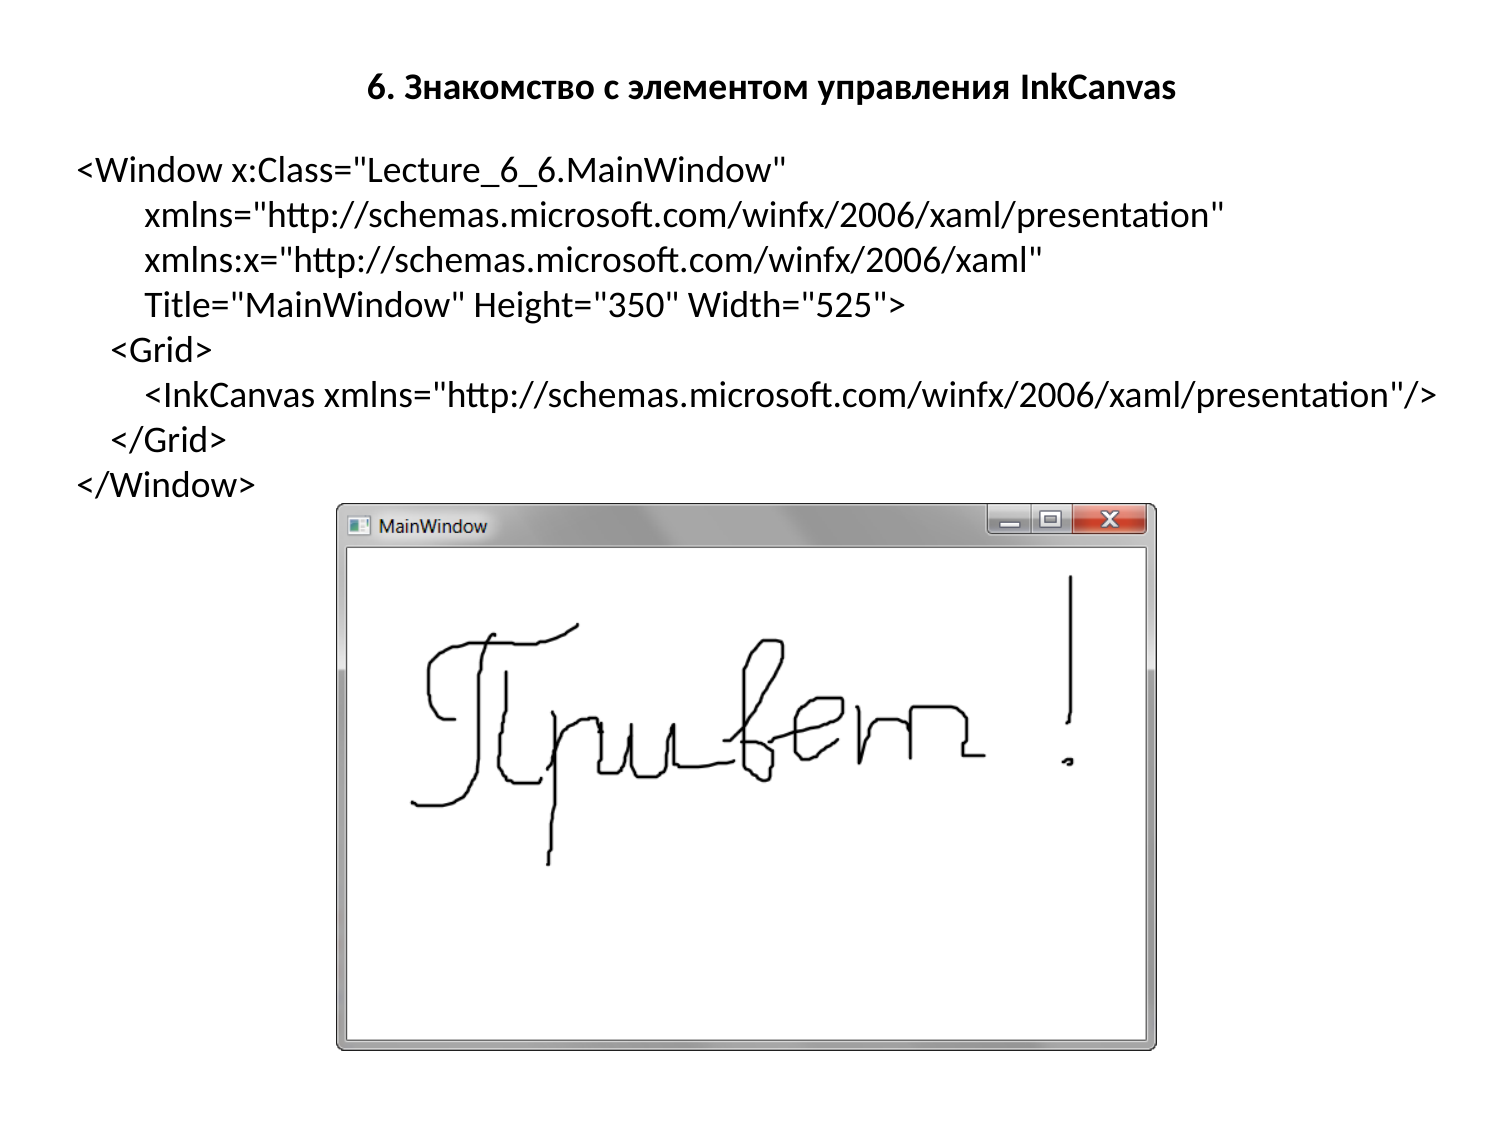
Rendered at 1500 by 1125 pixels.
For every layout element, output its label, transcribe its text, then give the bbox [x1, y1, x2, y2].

text_box <Window x:Class="Lecture_6_6.MainWindow" xmlns="http://schemas.microsoft.com/winfx/2006/xaml/presentation" xmlns:x="http://schemas.microsoft.com/winfx/2006/xaml" Title="MainWindow" Height="350" Width="525"> <Grid> <InkCanvas xmlns="http://schemas.microsoft.com/winfx/2006/xaml/presentation"/> </Grid> </Window> [61, 137, 1454, 512]
text_box 6. Знакомство с элементом управления InkCanvas [352, 54, 1192, 115]
picture [336, 503, 1157, 1052]
